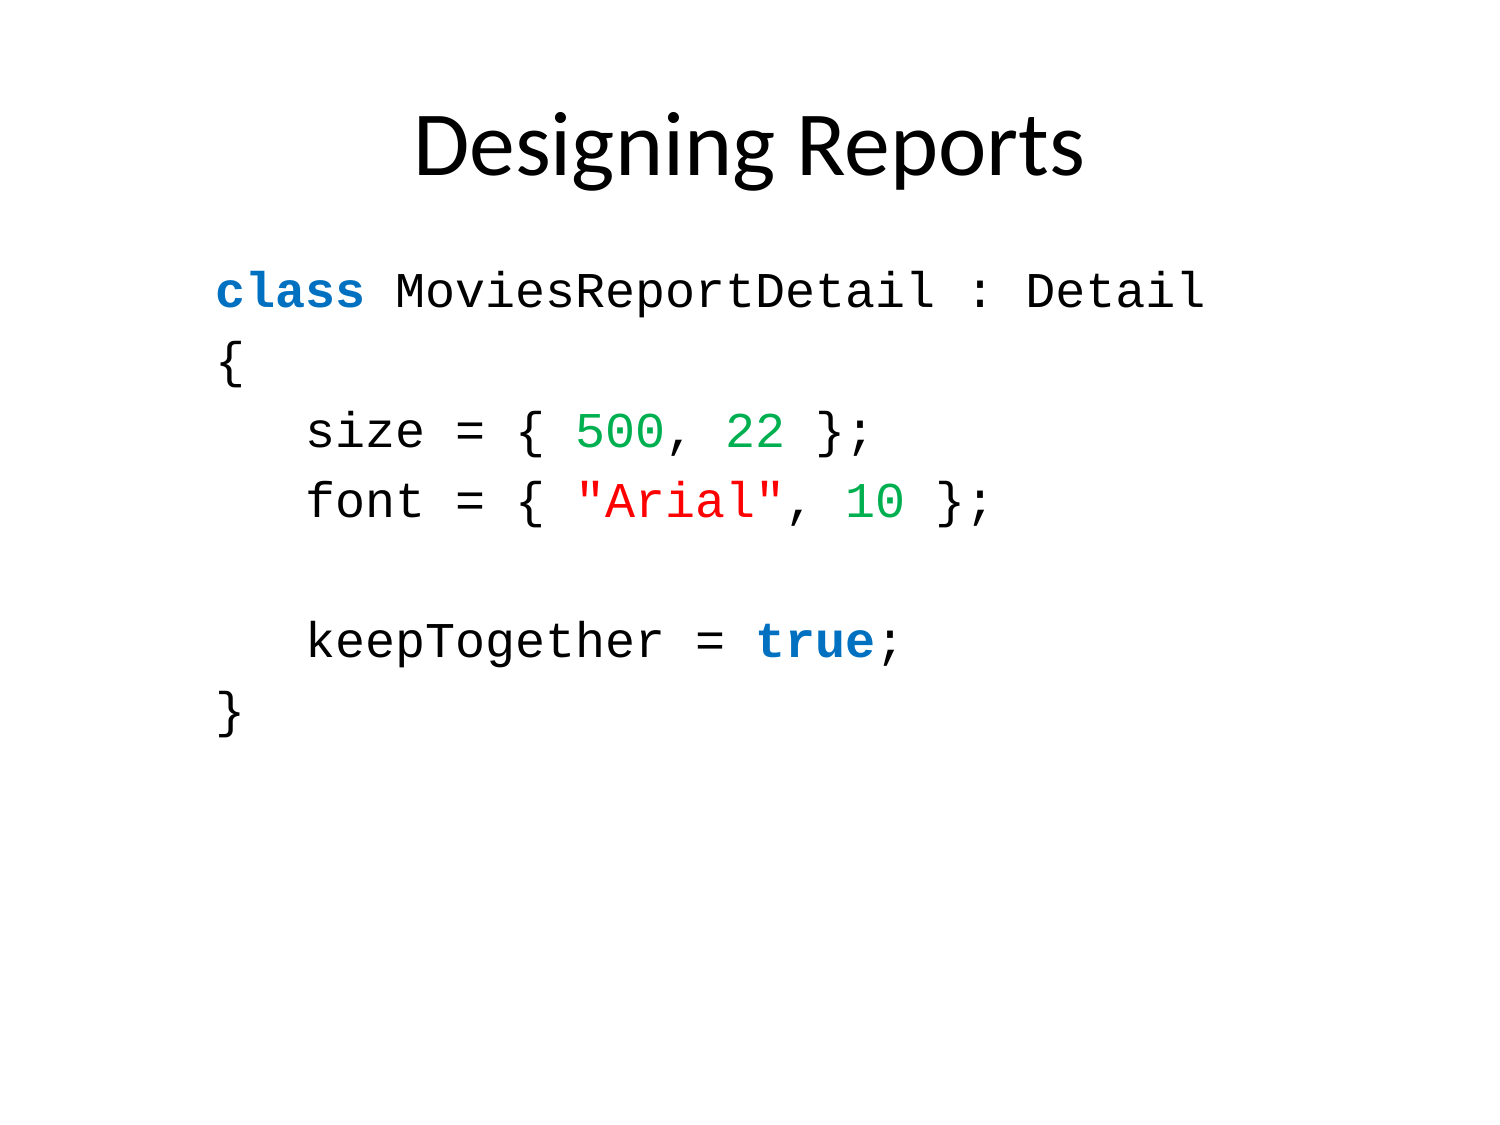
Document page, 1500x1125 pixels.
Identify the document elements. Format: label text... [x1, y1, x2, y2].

title Designing Reports [75, 45, 1425, 233]
list class MoviesReportDetail : Detail { size = { 500, 22 }; font = { "Arial", 10 }; keepTogether = true; } [200, 249, 1275, 813]
